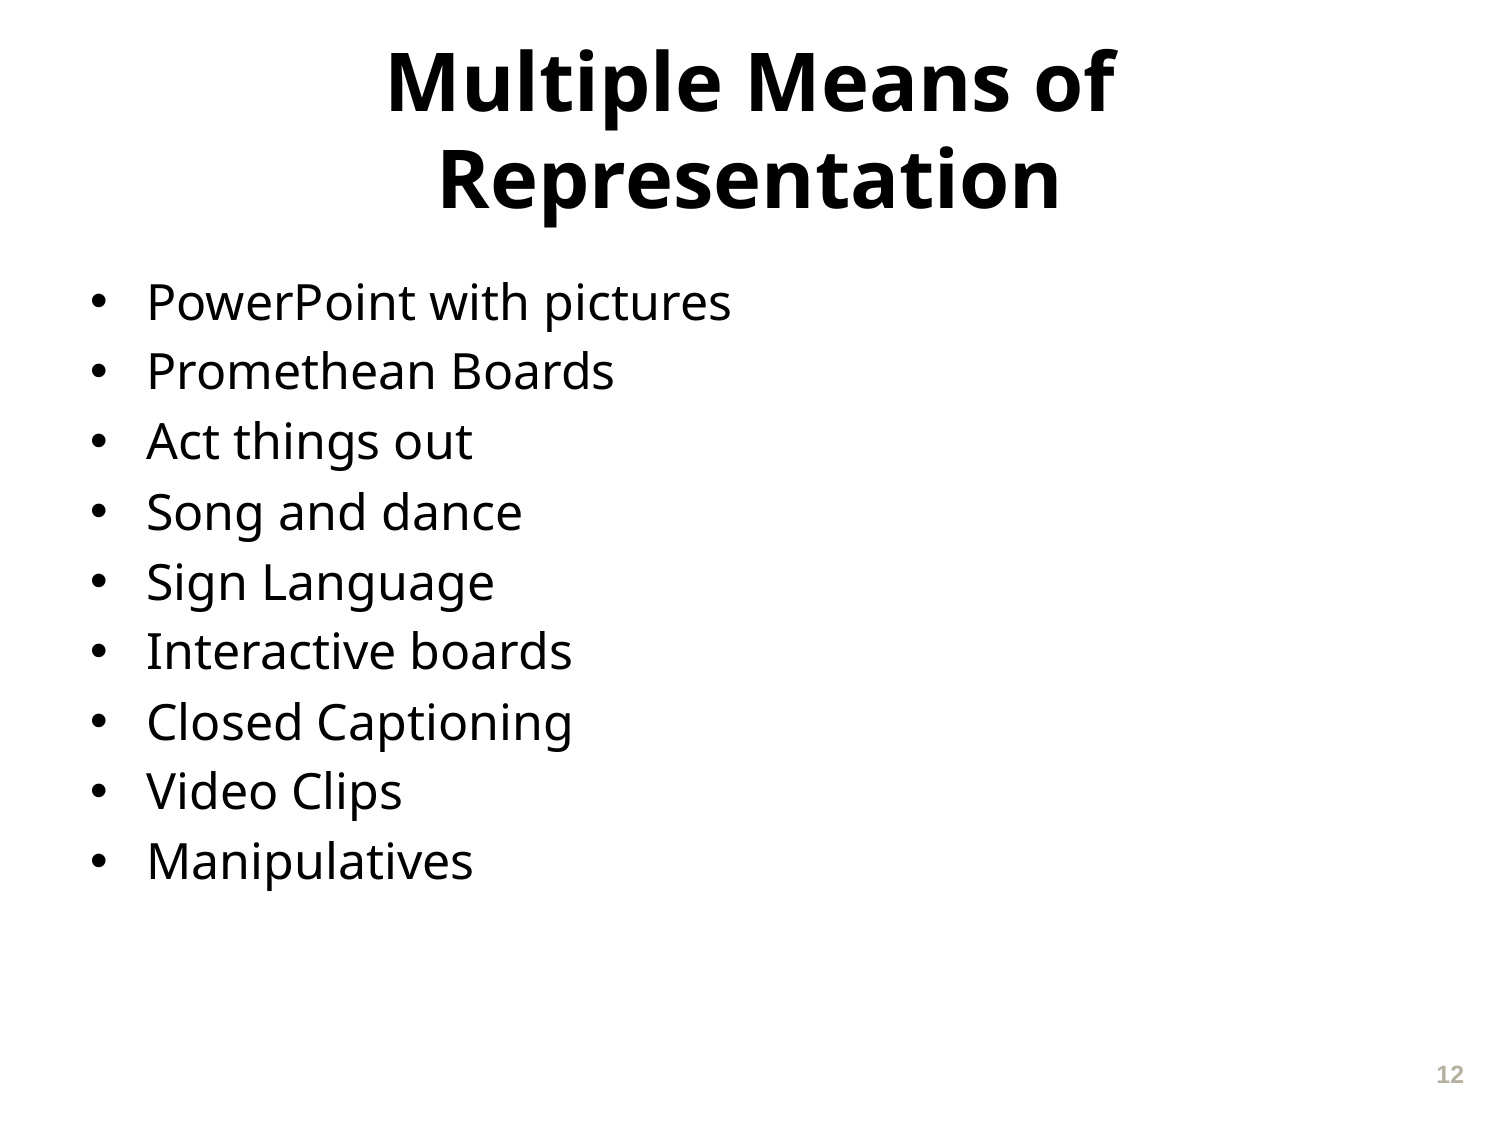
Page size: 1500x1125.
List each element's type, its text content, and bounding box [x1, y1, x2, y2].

slide_number 12 [1413, 1034, 1488, 1113]
title Multiple Means of Representation [75, 45, 1425, 233]
list PowerPoint with pictures Promethean Boards Act things out Song and dance Sign Language Interactive boards Closed Captioning Video Clips Manipulatives [75, 262, 1425, 1005]
